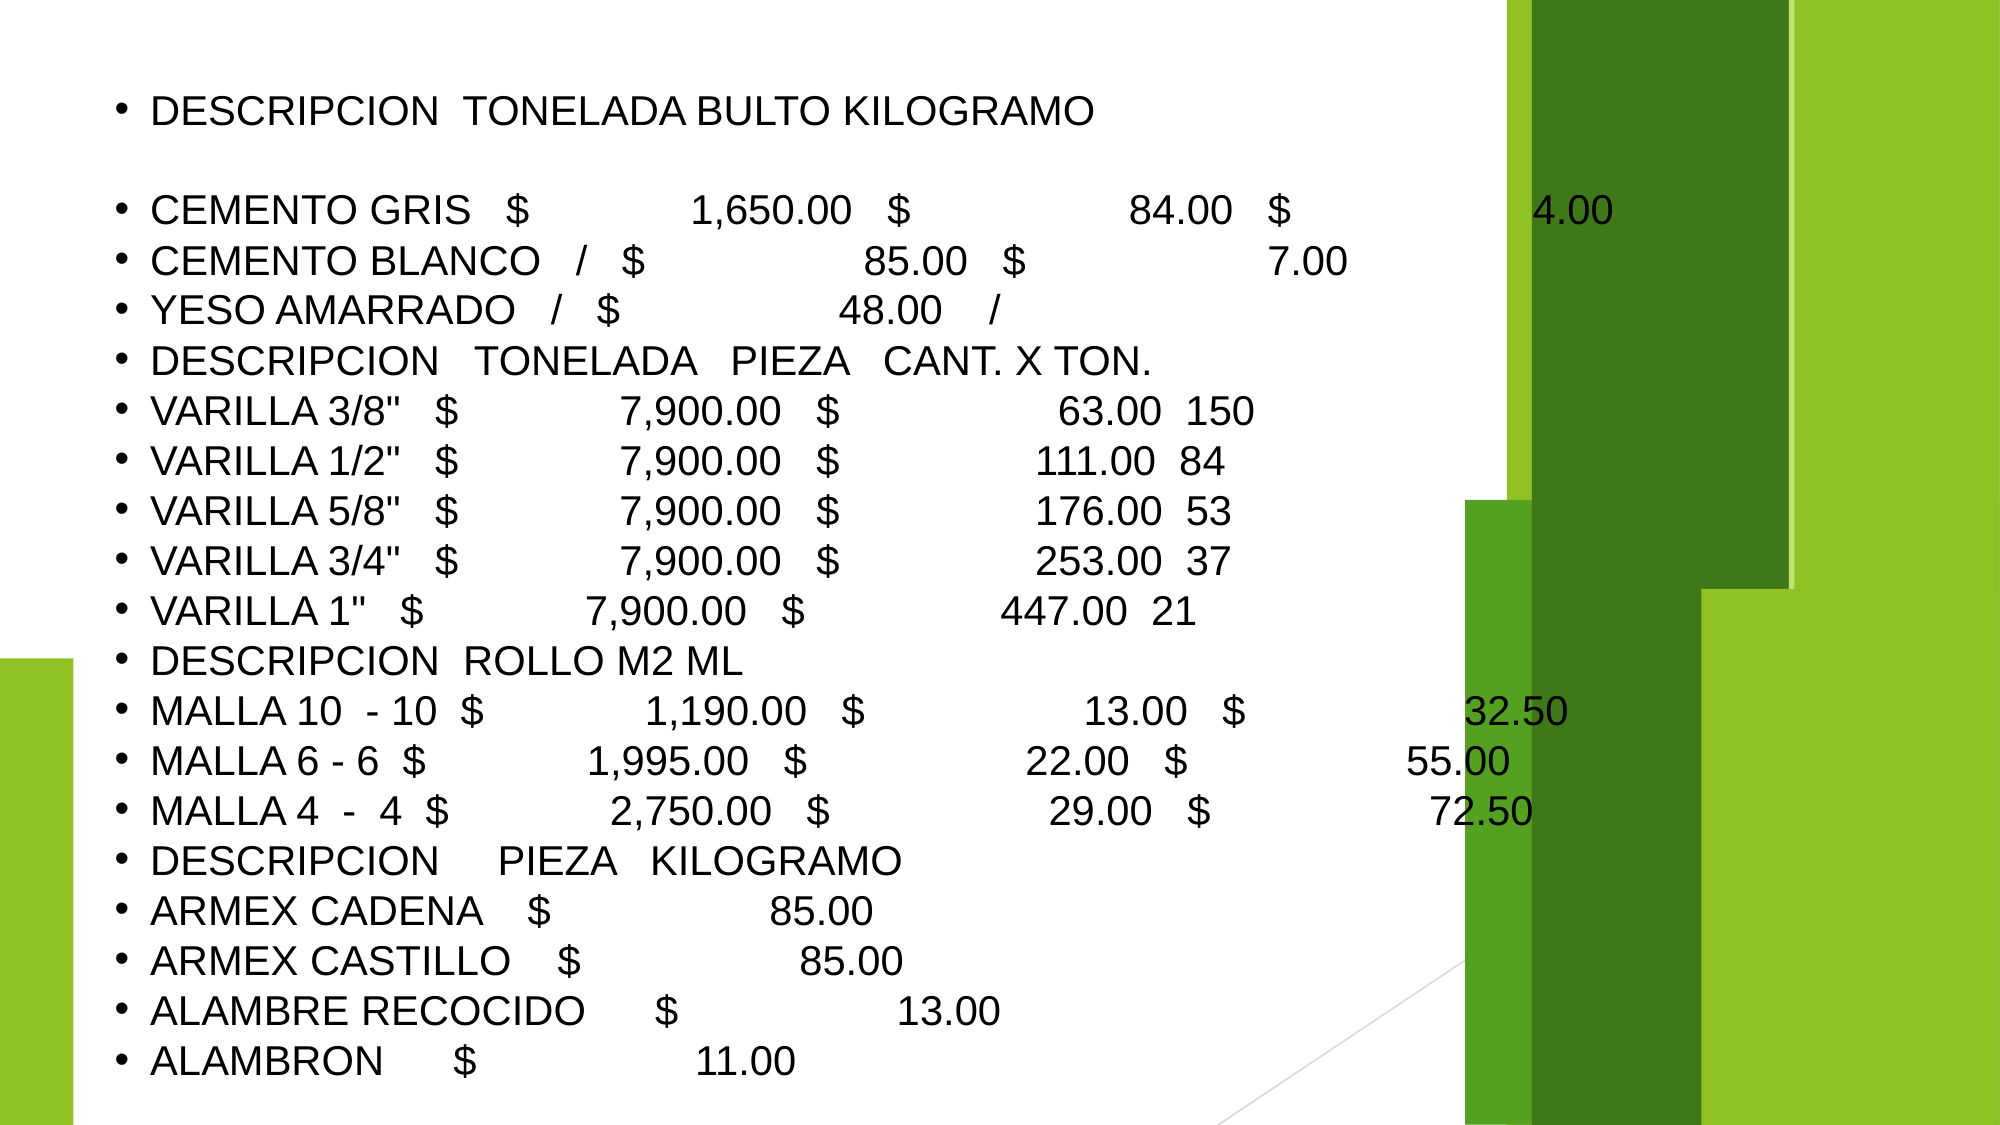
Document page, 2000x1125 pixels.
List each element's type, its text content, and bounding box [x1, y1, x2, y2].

text_box DESCRIPCION TONELADA BULTO KILOGRAMO CEMENTO GRIS $ 1,650.00 $ 84.00 $ 4.00 CEMENTO BLANCO / $ 85.00 $ 7.00 YESO AMARRADO / $ 48.00 / DESCRIPCION TONELADA PIEZA CANT. X TON. VARILLA 3/8" $ 7,900.00 $ 63.00 150 VARILLA 1/2" $ 7,900.00 $ 111.00 84 VARILLA 5/8" $ 7,900.00 $ 176.00 53 VARILLA 3/4" $ 7,900.00 $ 253.00 37 VARILLA 1" $ 7,900.00 $ 447.00 21 DESCRIPCION ROLLO M2 ML MALLA 10 - 10 $ 1,190.00 $ 13.00 $ 32.50 MALLA 6 - 6 $ 1,995.00 $ 22.00 $ 55.00 MALLA 4 - 4 $ 2,750.00 $ 29.00 $ 72.50 DESCRIPCION PIEZA KILOGRAMO ARMEX CADENA $ 85.00 ARMEX CASTILLO $ 85.00 ALAMBRE RECOCIDO $ 13.00 ALAMBRON $ 11.00 [99, 30, 1900, 1106]
